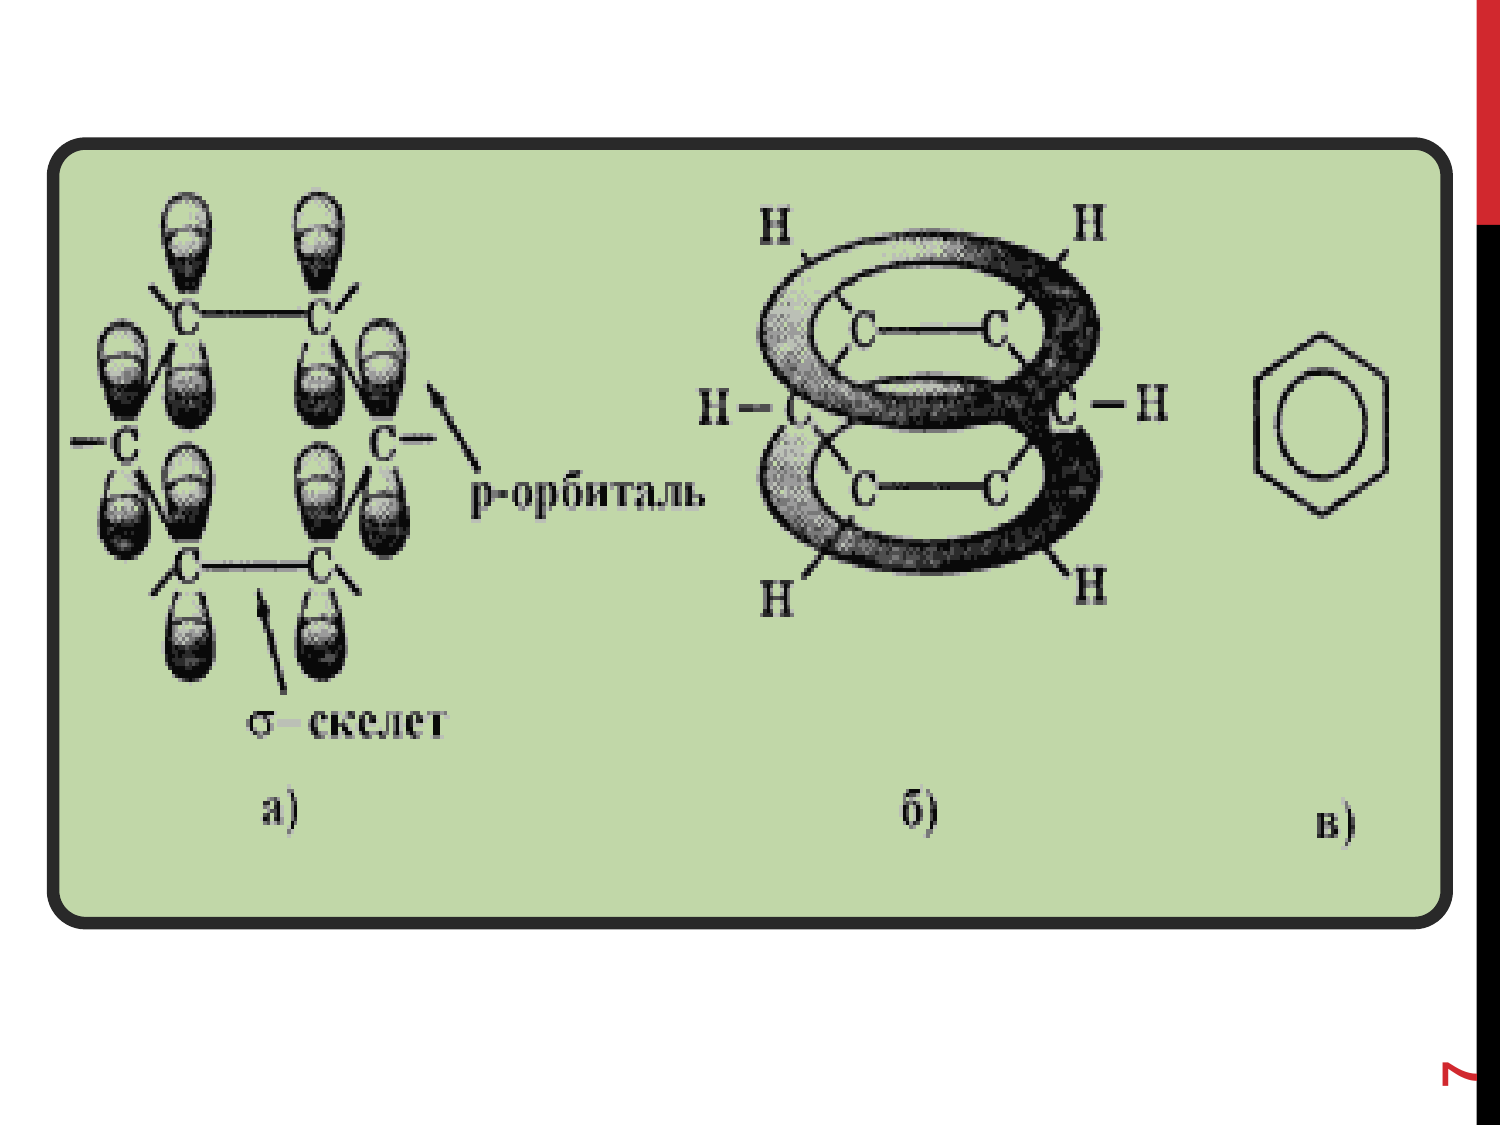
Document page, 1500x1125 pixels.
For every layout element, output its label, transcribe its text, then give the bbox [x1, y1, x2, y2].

slide_number 7 [1427, 887, 1488, 1104]
picture [52, 143, 1448, 924]
